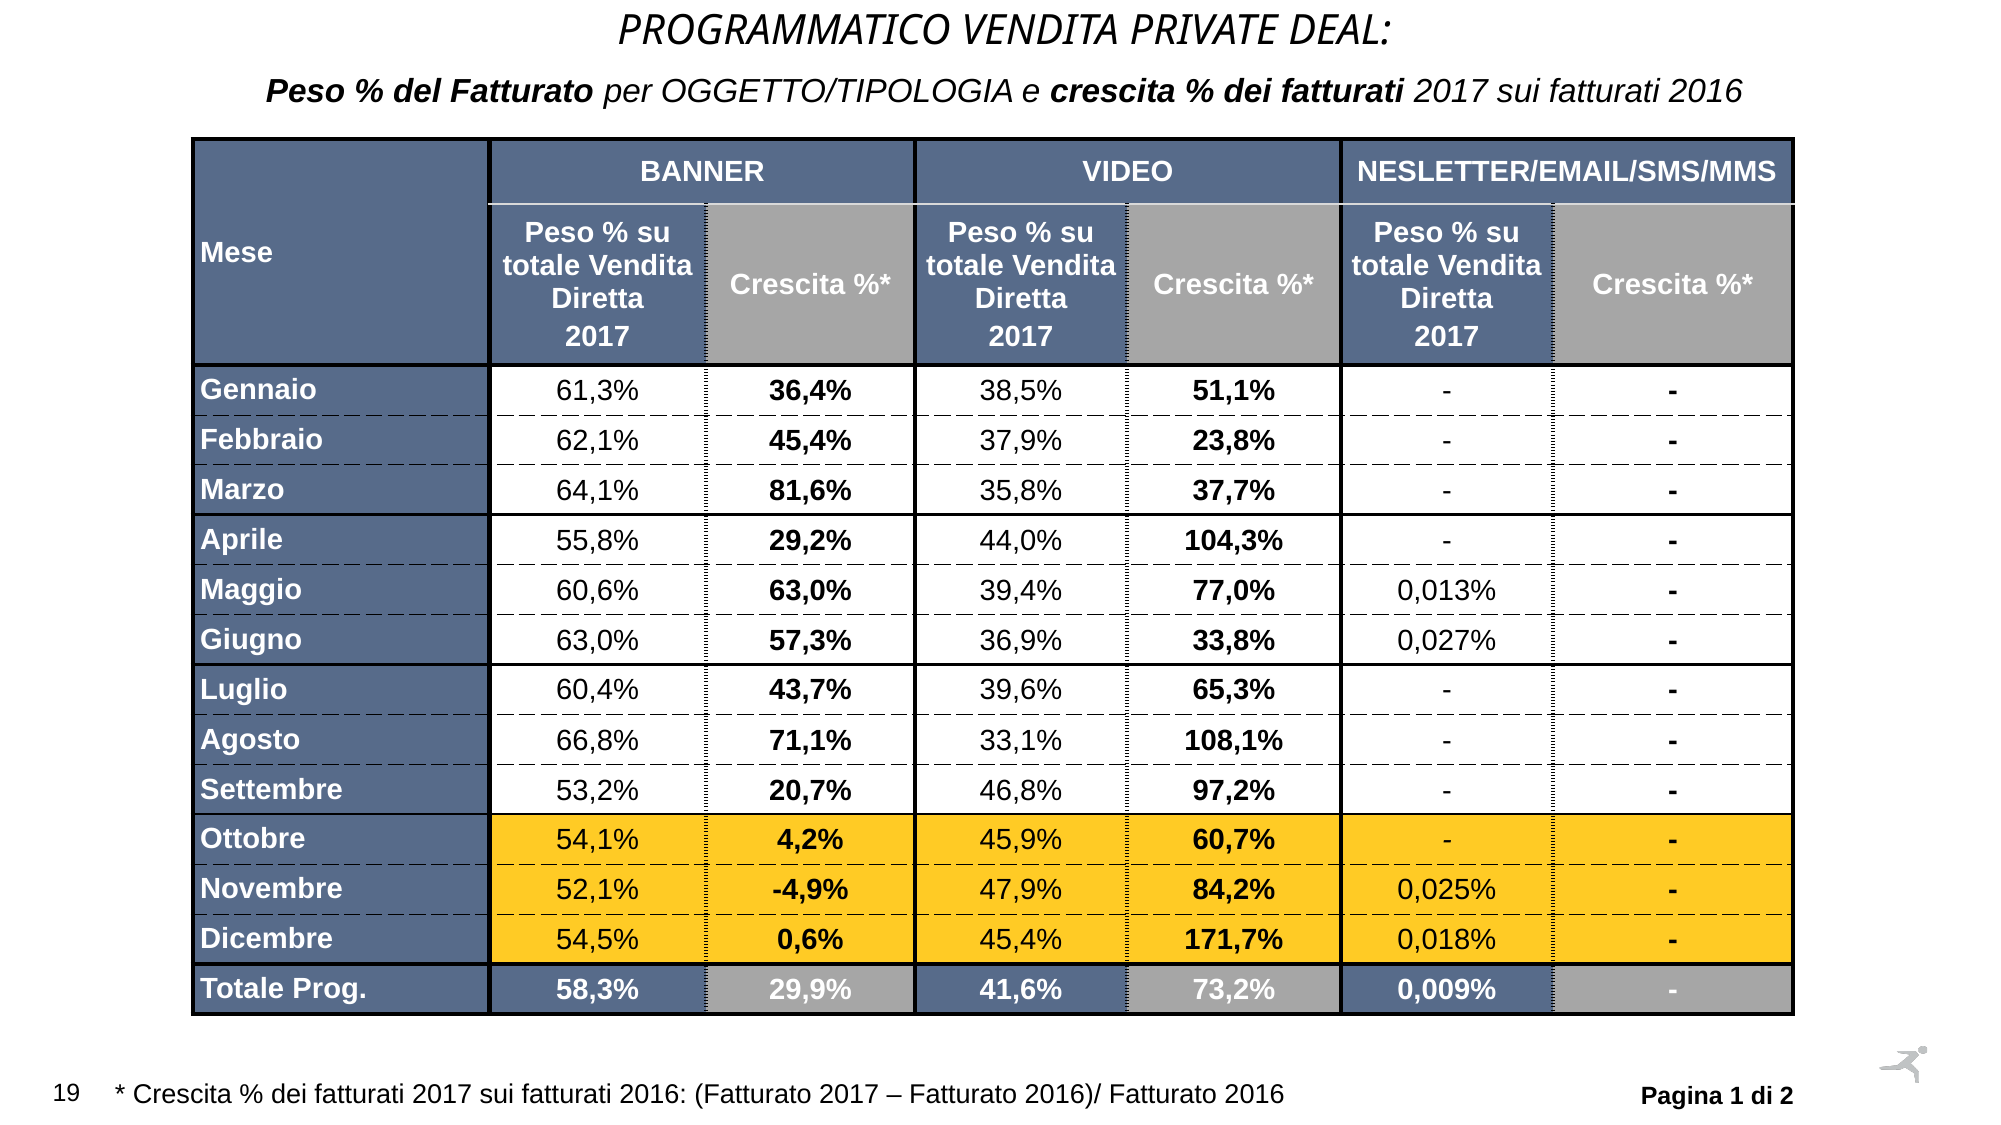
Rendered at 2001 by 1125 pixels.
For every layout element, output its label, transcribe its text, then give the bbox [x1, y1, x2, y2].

table_cell 43,7% [706, 666, 913, 714]
table_cell Agosto [195, 714, 487, 764]
table_header Mese [195, 141, 487, 363]
table_cell Luglio [195, 666, 487, 714]
table_cell - [1553, 666, 1791, 714]
table_cell 37,9% [917, 415, 1127, 465]
table_cell 29,2% [706, 516, 913, 564]
table_cell - [1343, 516, 1553, 564]
table_cell 61,3% [492, 367, 706, 415]
table_cell 45,4% [917, 914, 1127, 962]
table_header BANNER [492, 141, 913, 203]
table_cell 46,8% [917, 764, 1127, 813]
table_cell - [1553, 966, 1791, 1012]
table_cell Novembre [195, 864, 487, 914]
table_cell - [1553, 564, 1791, 614]
table_cell 60,7% [1127, 815, 1339, 864]
table_cell 39,6% [917, 666, 1127, 714]
table_cell Peso % su totale Vendita Diretta 2017 [1343, 205, 1553, 363]
table_cell 73,2% [1127, 966, 1339, 1012]
table_cell Aprile [195, 516, 487, 564]
table_cell - [1553, 864, 1791, 914]
table_header NESLETTER/EMAIL/SMS/MMS [1343, 141, 1791, 203]
table_cell - [1553, 465, 1791, 513]
table_cell Marzo [195, 465, 487, 513]
table_cell 63,0% [492, 614, 706, 663]
table_cell - [1343, 714, 1553, 764]
table_cell 62,1% [492, 415, 706, 465]
table_cell - [1343, 815, 1553, 864]
table_cell 51,1% [1127, 367, 1339, 415]
table_cell 39,4% [917, 564, 1127, 614]
table_cell Crescita %* [706, 205, 913, 363]
table_cell 36,4% [706, 367, 913, 415]
table_cell 54,1% [492, 815, 706, 864]
table_cell - [1553, 764, 1791, 813]
table_cell - [1553, 614, 1791, 663]
table_cell - [1553, 714, 1791, 764]
table_cell 45,9% [917, 815, 1127, 864]
table_cell Febbraio [195, 415, 487, 465]
table_cell 55,8% [492, 516, 706, 564]
table_cell 0,009% [1343, 966, 1553, 1012]
table_cell 4,2% [706, 815, 913, 864]
table_cell 171,7% [1127, 914, 1339, 962]
table_cell 33,8% [1127, 614, 1339, 663]
table_cell 0,018% [1343, 914, 1553, 962]
table_cell Maggio [195, 564, 487, 614]
table_cell 57,3% [706, 614, 913, 663]
table_cell - [1553, 815, 1791, 864]
table_cell 108,1% [1127, 714, 1339, 764]
slide_number 19 [0, 1061, 96, 1122]
table_cell Giugno [195, 614, 487, 663]
table_cell 37,7% [1127, 465, 1339, 513]
table_cell - [1553, 415, 1791, 465]
table_cell Gennaio [195, 367, 487, 415]
table_cell Dicembre [195, 914, 487, 962]
text_box * Crescita % dei fatturati 2017 sui fatturati 2016: (Fatturato 2017 – Fatturato 2016)/ Fatturato 2016 [100, 1069, 1339, 1117]
table_cell 38,5% [917, 367, 1127, 415]
table_cell 65,3% [1127, 666, 1339, 714]
table_cell 58,3% [492, 966, 706, 1012]
table_cell 29,9% [706, 966, 913, 1012]
table_cell 41,6% [917, 966, 1127, 1012]
table_cell 0,025% [1343, 864, 1553, 914]
table_cell 44,0% [917, 516, 1127, 564]
table_cell 63,0% [706, 564, 913, 614]
table_cell Crescita %* [1127, 205, 1339, 363]
table_cell -4,9% [706, 864, 913, 914]
table_cell 0,027% [1343, 614, 1553, 663]
table_header VIDEO [917, 141, 1339, 203]
table_cell 53,2% [492, 764, 706, 813]
table_cell - [1343, 764, 1553, 813]
table_cell 104,3% [1127, 516, 1339, 564]
table_cell 23,8% [1127, 415, 1339, 465]
table_cell 45,4% [706, 415, 913, 465]
table_cell 66,8% [492, 714, 706, 764]
table_cell 60,4% [492, 666, 706, 714]
table_cell 36,9% [917, 614, 1127, 663]
table_cell Settembre [195, 764, 487, 813]
table_cell 71,1% [706, 714, 913, 764]
table_cell 35,8% [917, 465, 1127, 513]
table_cell 33,1% [917, 714, 1127, 764]
table_cell 52,1% [492, 864, 706, 914]
table_cell 54,5% [492, 914, 706, 962]
table_cell 97,2% [1127, 764, 1339, 813]
table_cell - [1343, 415, 1553, 465]
table_cell Peso % su totale Vendita Diretta 2017 [917, 205, 1127, 363]
text_box Pagina 1 di 2 [1626, 1072, 1889, 1117]
table_cell Totale Prog. [195, 966, 487, 1012]
table_cell 20,7% [706, 764, 913, 813]
table_cell 77,0% [1127, 564, 1339, 614]
table_cell 84,2% [1127, 864, 1339, 914]
table_cell - [1553, 516, 1791, 564]
table_cell Ottobre [195, 815, 487, 864]
table_cell - [1553, 914, 1791, 962]
table_cell - [1343, 367, 1553, 415]
table_cell Crescita %* [1553, 205, 1791, 363]
table_cell 81,6% [706, 465, 913, 513]
table_cell 0,013% [1343, 564, 1553, 614]
table_cell Peso % su totale Vendita Diretta 2017 [492, 205, 706, 363]
text_box PROGRAMMATICO VENDITA PRIVATE DEAL: Peso % del Fatturato per OGGETTO/TIPOLOGIA e crescita % dei fatturati 2017 sui fatturati 2016 [192, 0, 1817, 117]
table_cell 0,6% [706, 914, 913, 962]
table_cell 64,1% [492, 465, 706, 513]
table_cell 47,9% [917, 864, 1127, 914]
table_cell - [1343, 465, 1553, 513]
table_cell - [1553, 367, 1791, 415]
table_cell 60,6% [492, 564, 706, 614]
table_cell - [1343, 666, 1553, 714]
